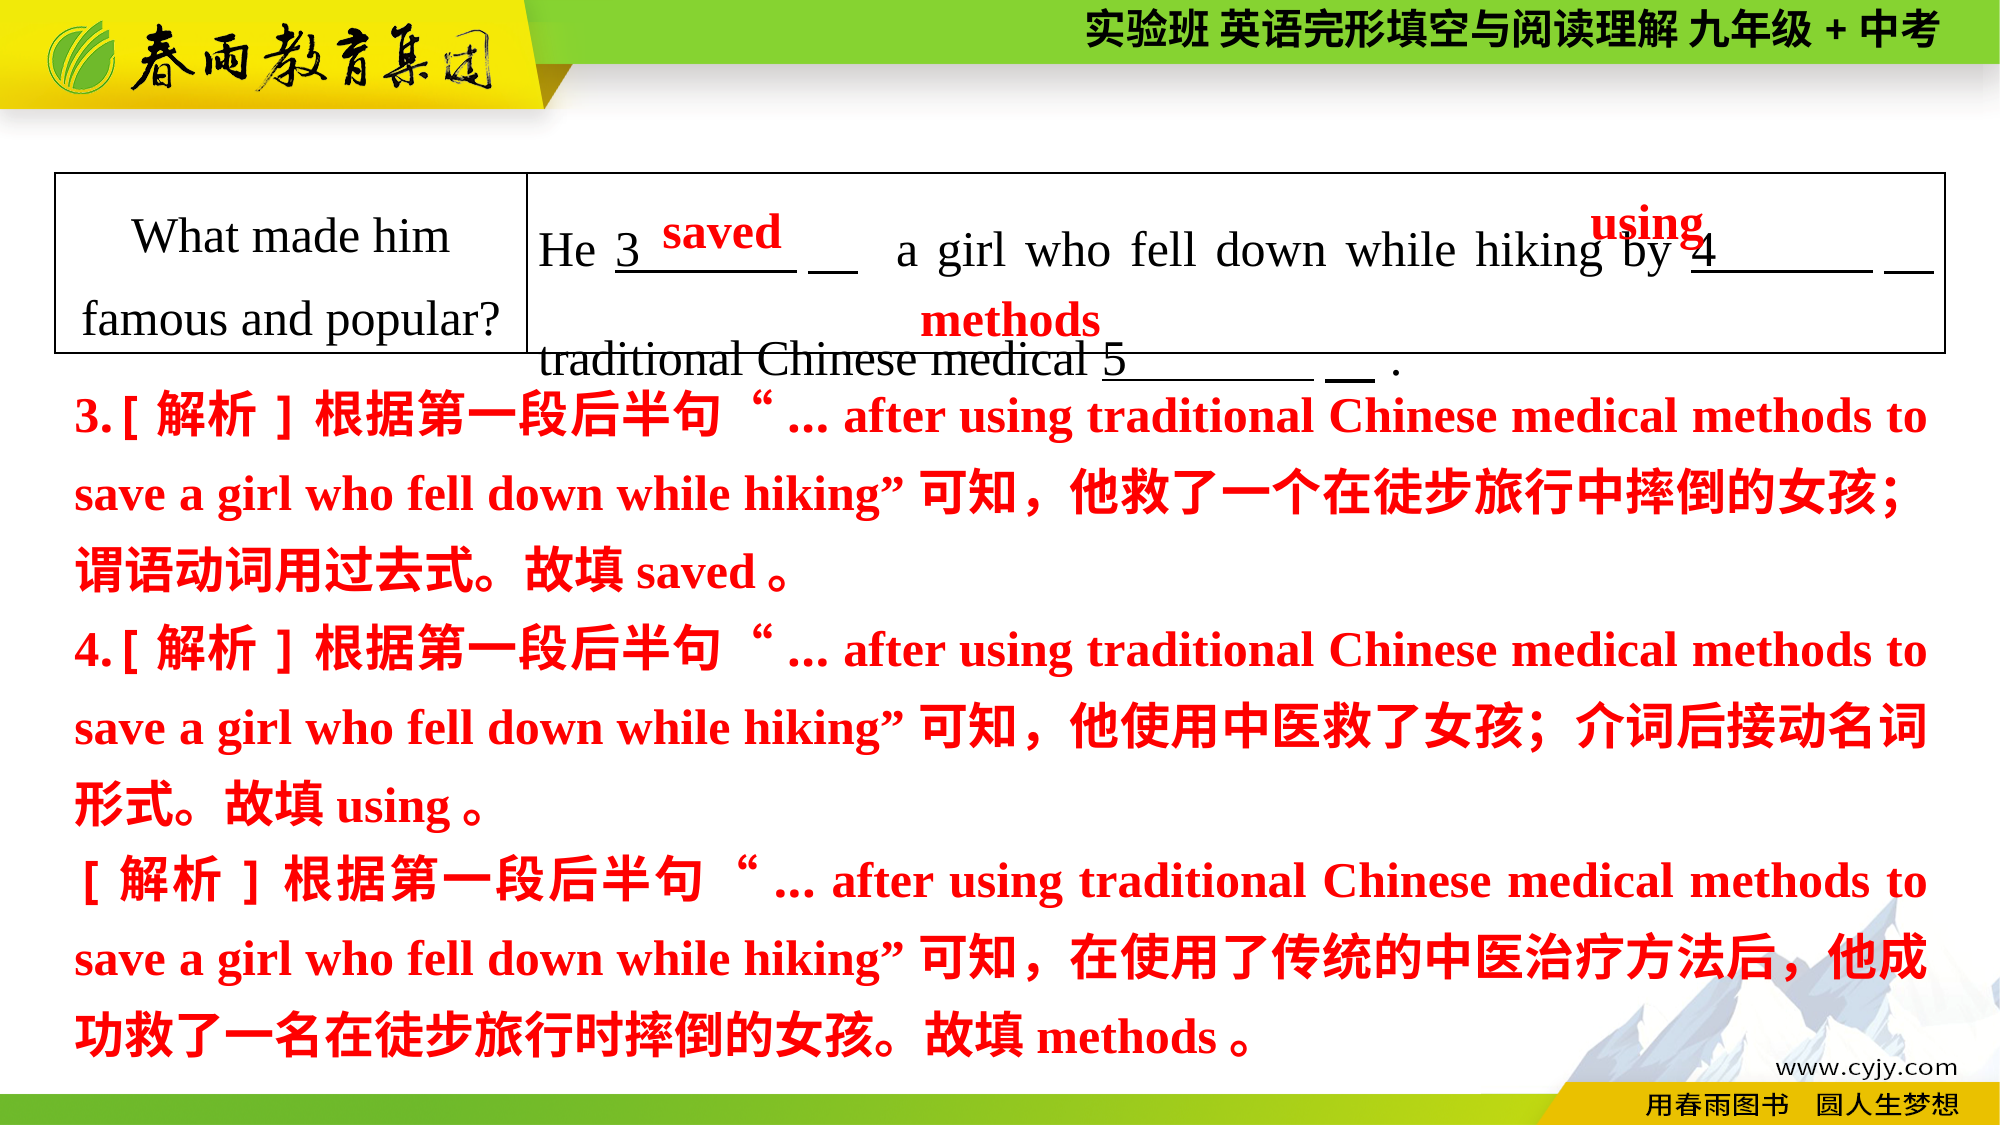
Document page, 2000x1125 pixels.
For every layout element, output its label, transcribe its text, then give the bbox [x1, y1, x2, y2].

table_header What made him famous and popular? [56, 174, 526, 352]
text_box using [1575, 163, 1720, 257]
text_box saved [647, 173, 797, 266]
text_box 3.[解析]根据第一段后半句“... after using traditional Chinese medical methods to save a girl who fell down while hiking”可知，他救了一个在徒步旅行中摔倒的女孩；谓语动词用过去式。故填saved。 [59, 357, 1944, 606]
picture [0, 0, 2000, 1125]
text_box 4.[解析]根据第一段后半句“... after using traditional Chinese medical methods to save a girl who fell down while hiking”可知，他使用中医救了女孩；介词后接动名词形式。故填using。 [59, 606, 1944, 822]
text_box [解析]根据第一段后半句“... after using traditional Chinese medical methods to save a girl who fell down while hiking”可知，在使用了传统的中医治疗方法后，他成功救了一名在徒步旅行时摔倒的女孩。故填methods。 [59, 822, 1944, 1072]
text_box methods [905, 261, 1116, 355]
table_header He 3 a girl who fell down while hiking by 4 traditional Chinese medical 5 . [528, 174, 1944, 352]
